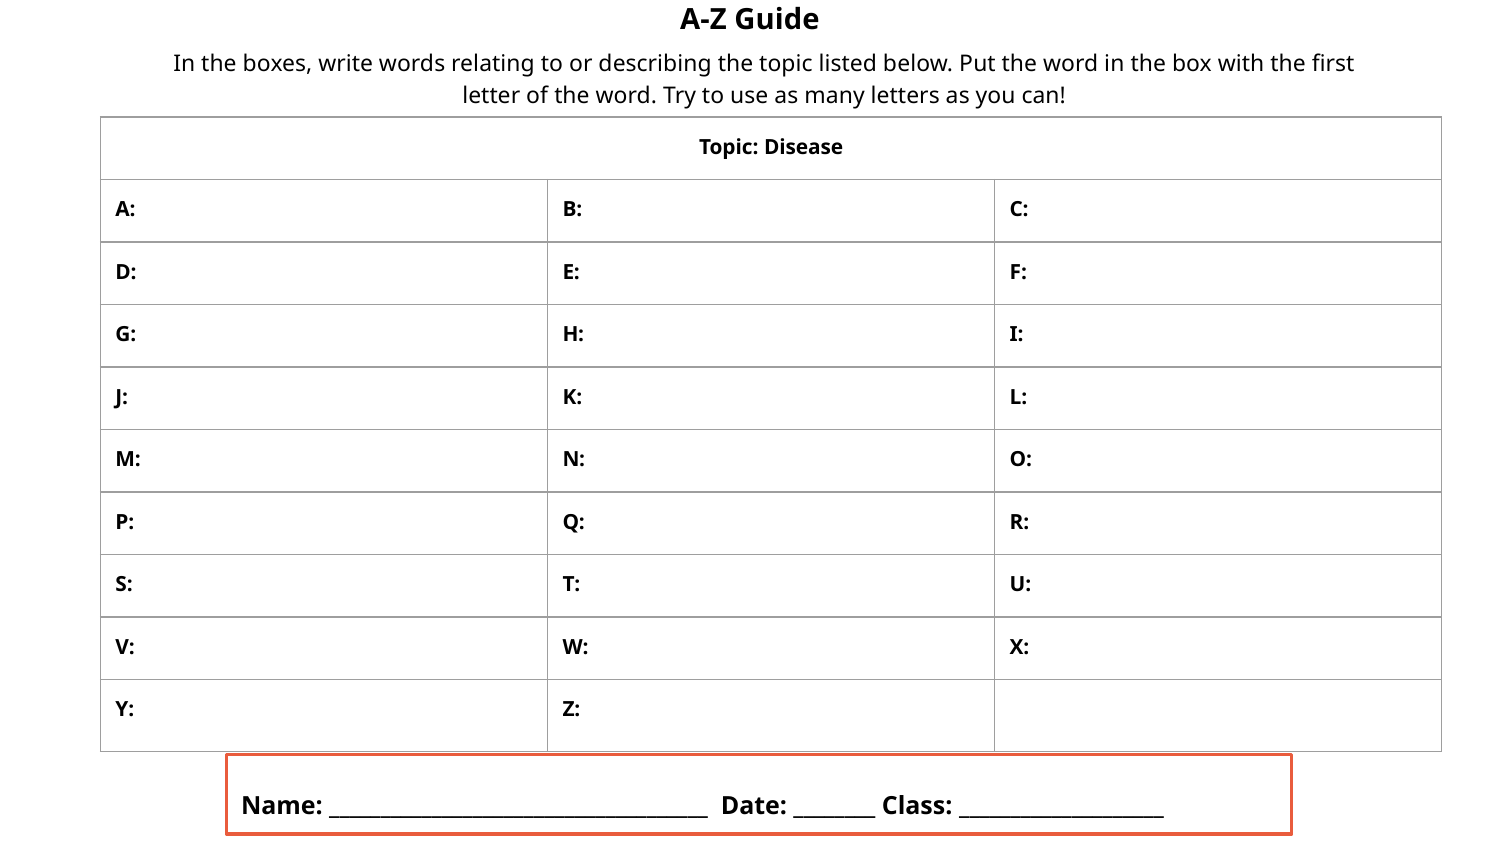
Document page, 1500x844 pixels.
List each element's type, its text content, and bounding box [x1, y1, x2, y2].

table_cell J: [101, 368, 547, 429]
list A-Z Guide [639, 0, 861, 34]
table_cell G: [101, 305, 547, 366]
table_cell Q: [548, 493, 994, 554]
table_cell Z: [548, 680, 994, 751]
table_cell S: [101, 555, 547, 616]
table_cell H: [548, 305, 994, 366]
table_cell K: [548, 368, 994, 429]
table_cell R: [995, 493, 1441, 554]
table_cell P: [101, 493, 547, 554]
table_cell T: [548, 555, 994, 616]
table_cell F: [995, 243, 1441, 304]
table_cell U: [995, 555, 1441, 616]
table_cell D: [101, 243, 547, 304]
table_cell N: [548, 430, 994, 491]
table_cell L: [995, 368, 1441, 429]
table_cell M: [101, 430, 547, 491]
table_header Topic: Disease [101, 118, 1441, 179]
table_cell I: [995, 305, 1441, 366]
table_cell A: [101, 180, 547, 241]
table_cell B: [548, 180, 994, 241]
table_cell X: [995, 618, 1441, 679]
table_cell V: [101, 618, 547, 679]
text_box Name: _____________________________________ Date: ________ Class: ____________________ [226, 754, 1292, 834]
table_cell C: [995, 180, 1441, 241]
text_box In the boxes, write words relating to or describing the topic listed below. Put the word in the box with the first letter of the word. Try to use as many letters as you can! [129, 34, 1400, 116]
table_cell [995, 680, 1441, 751]
table_cell W: [548, 618, 994, 679]
table_cell Y: [101, 680, 547, 751]
table_cell E: [548, 243, 994, 304]
table_cell O: [995, 430, 1441, 491]
